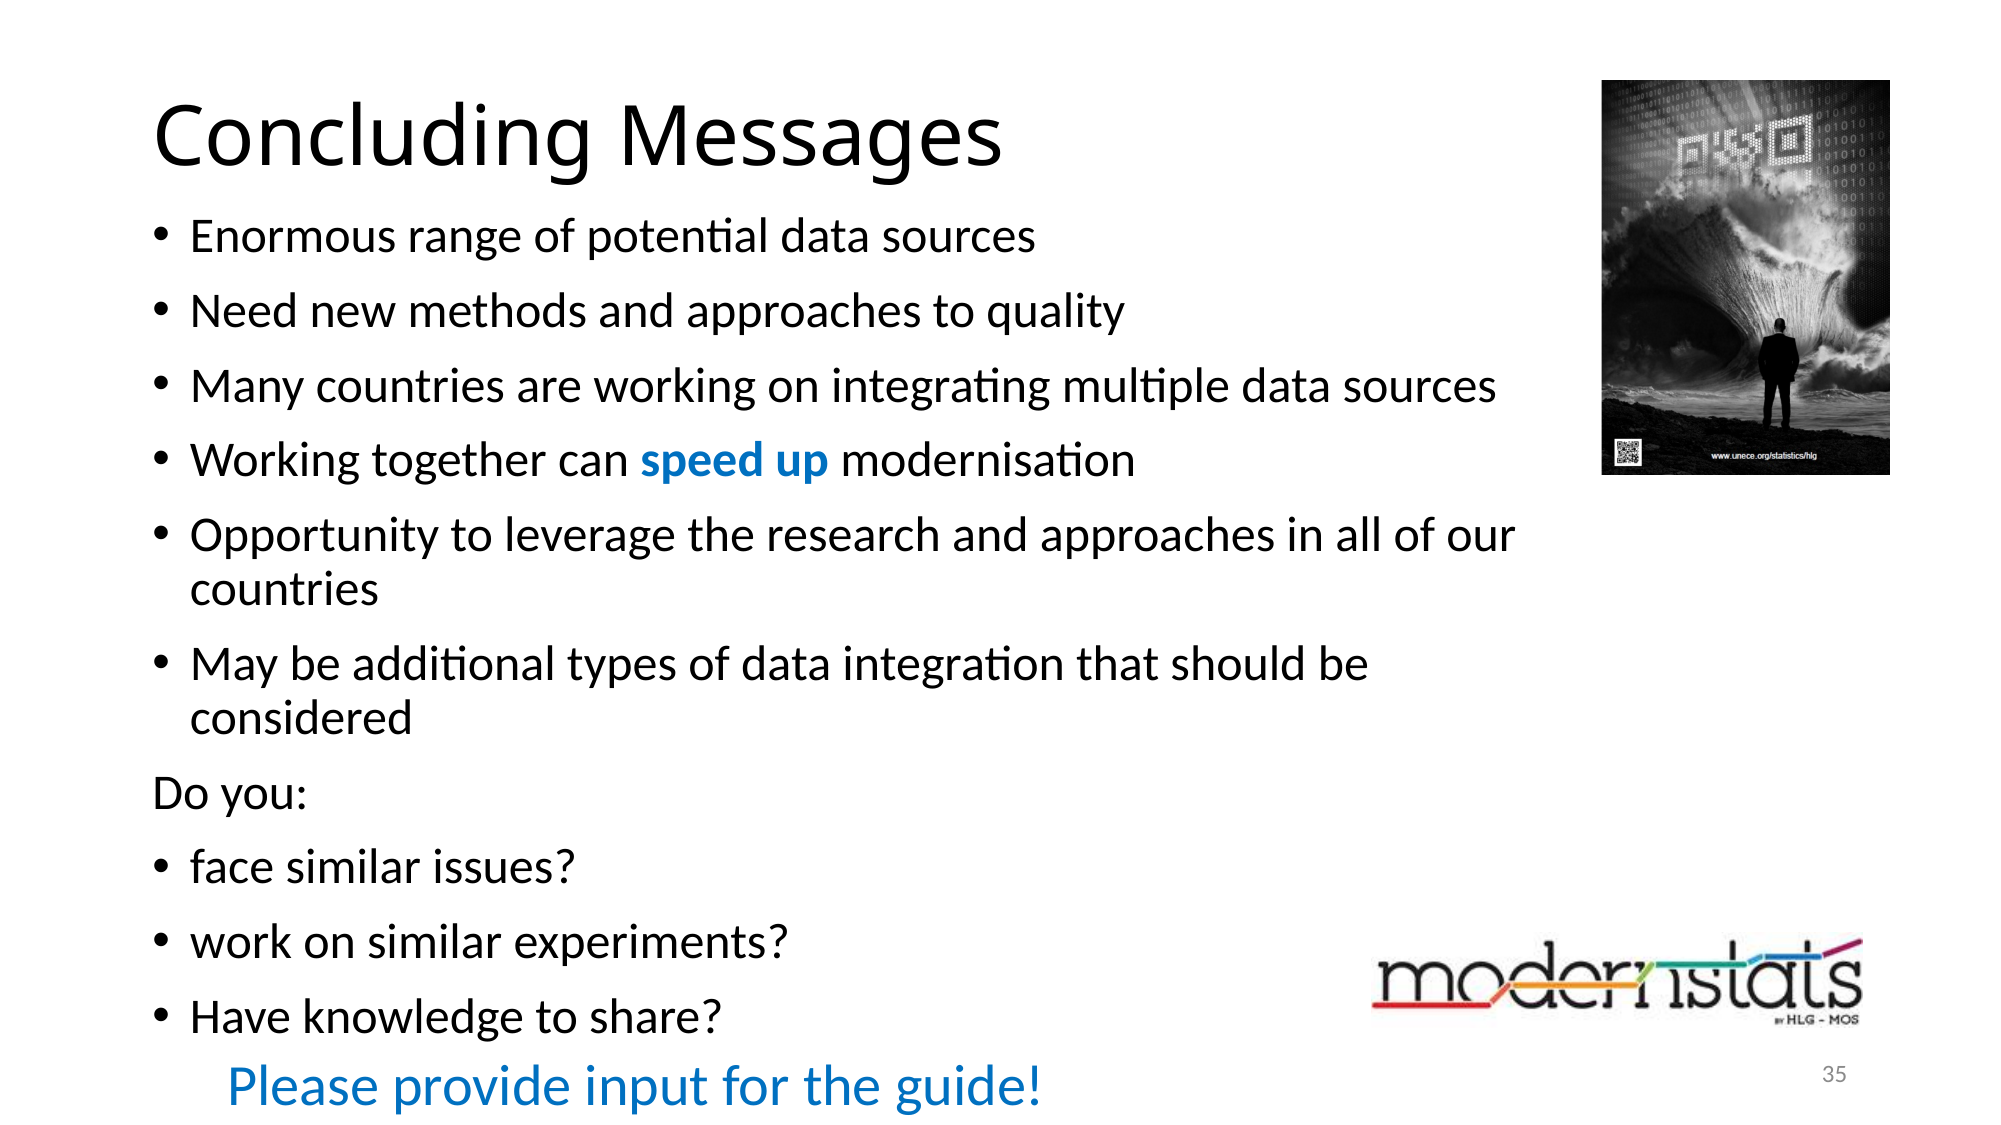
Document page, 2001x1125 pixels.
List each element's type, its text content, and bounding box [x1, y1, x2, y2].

picture [1602, 932, 1863, 1028]
list Enormous range of potential data sources Need new methods and approaches to quality Many countries are working on integrating multiple data sources Working together can speed up modernisation Opportunity to leverage the research and approaches in all of our countries May be additional types of data integration that should be considered Do you: face similar issues? work on similar experiments? Have knowledge to share? Please provide input for the guide! [137, 201, 1602, 1044]
slide_number 35 [1412, 1042, 1863, 1103]
title Concluding Messages [137, 0, 1863, 201]
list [1601, 80, 1890, 475]
